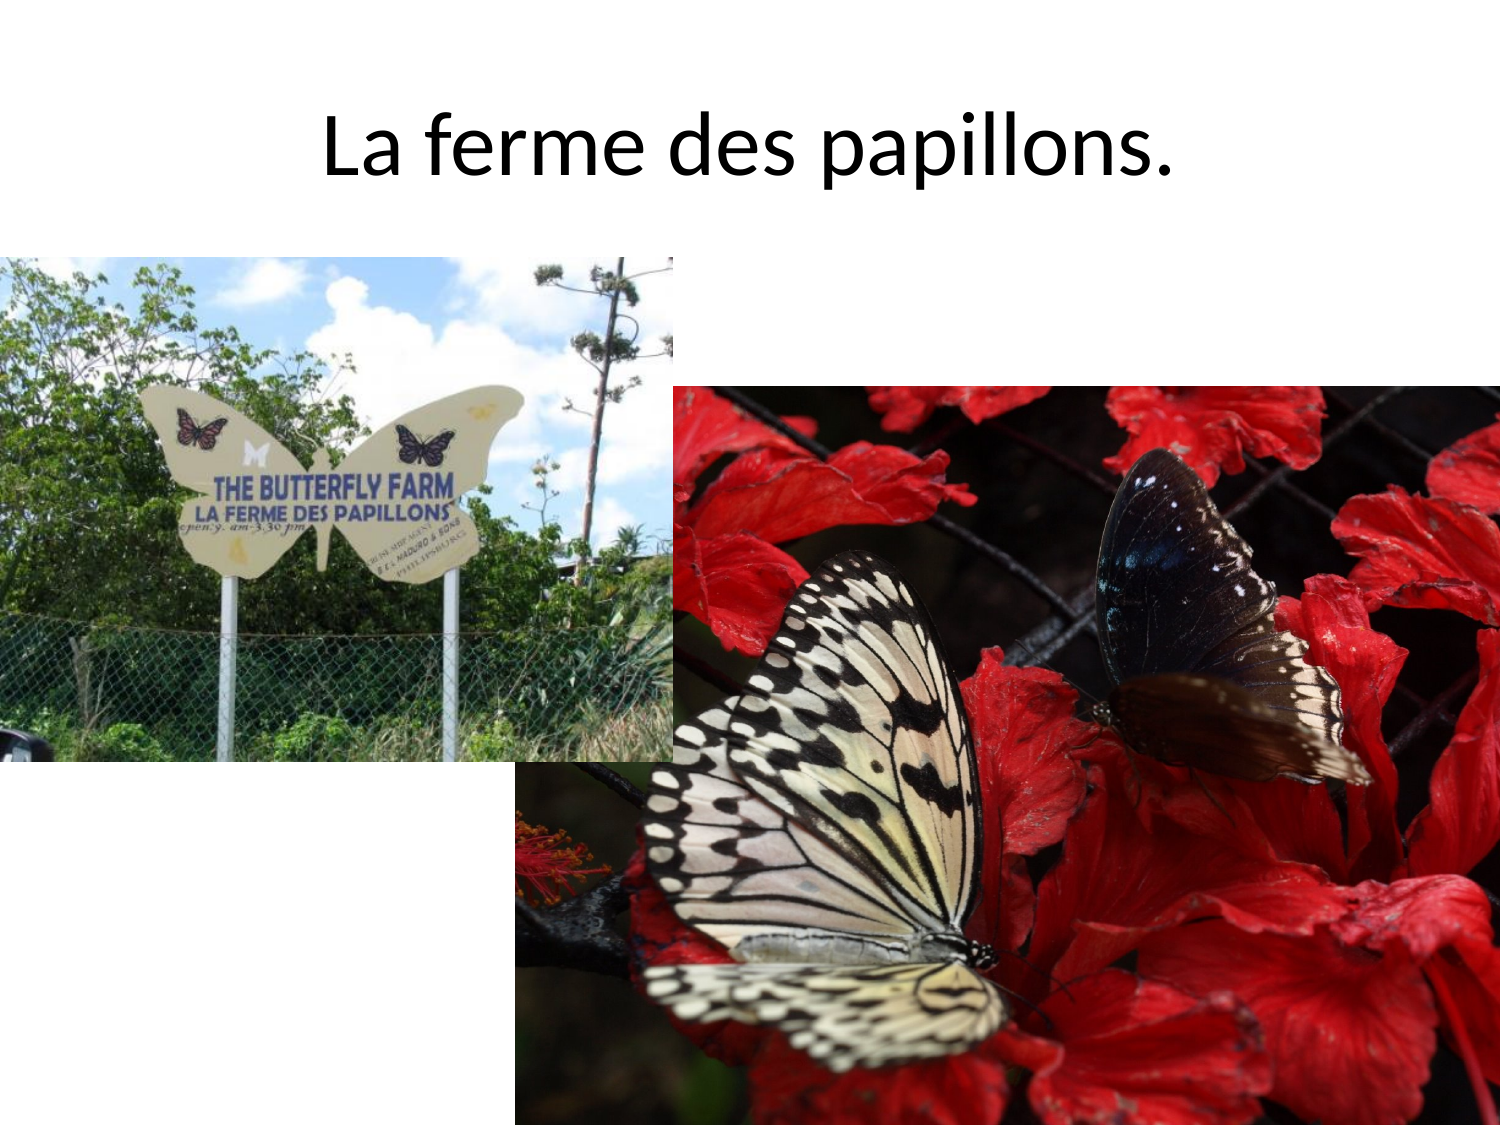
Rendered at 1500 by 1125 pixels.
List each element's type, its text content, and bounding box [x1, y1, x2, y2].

title La ferme des papillons. [75, 45, 1425, 233]
picture [0, 257, 1500, 1125]
